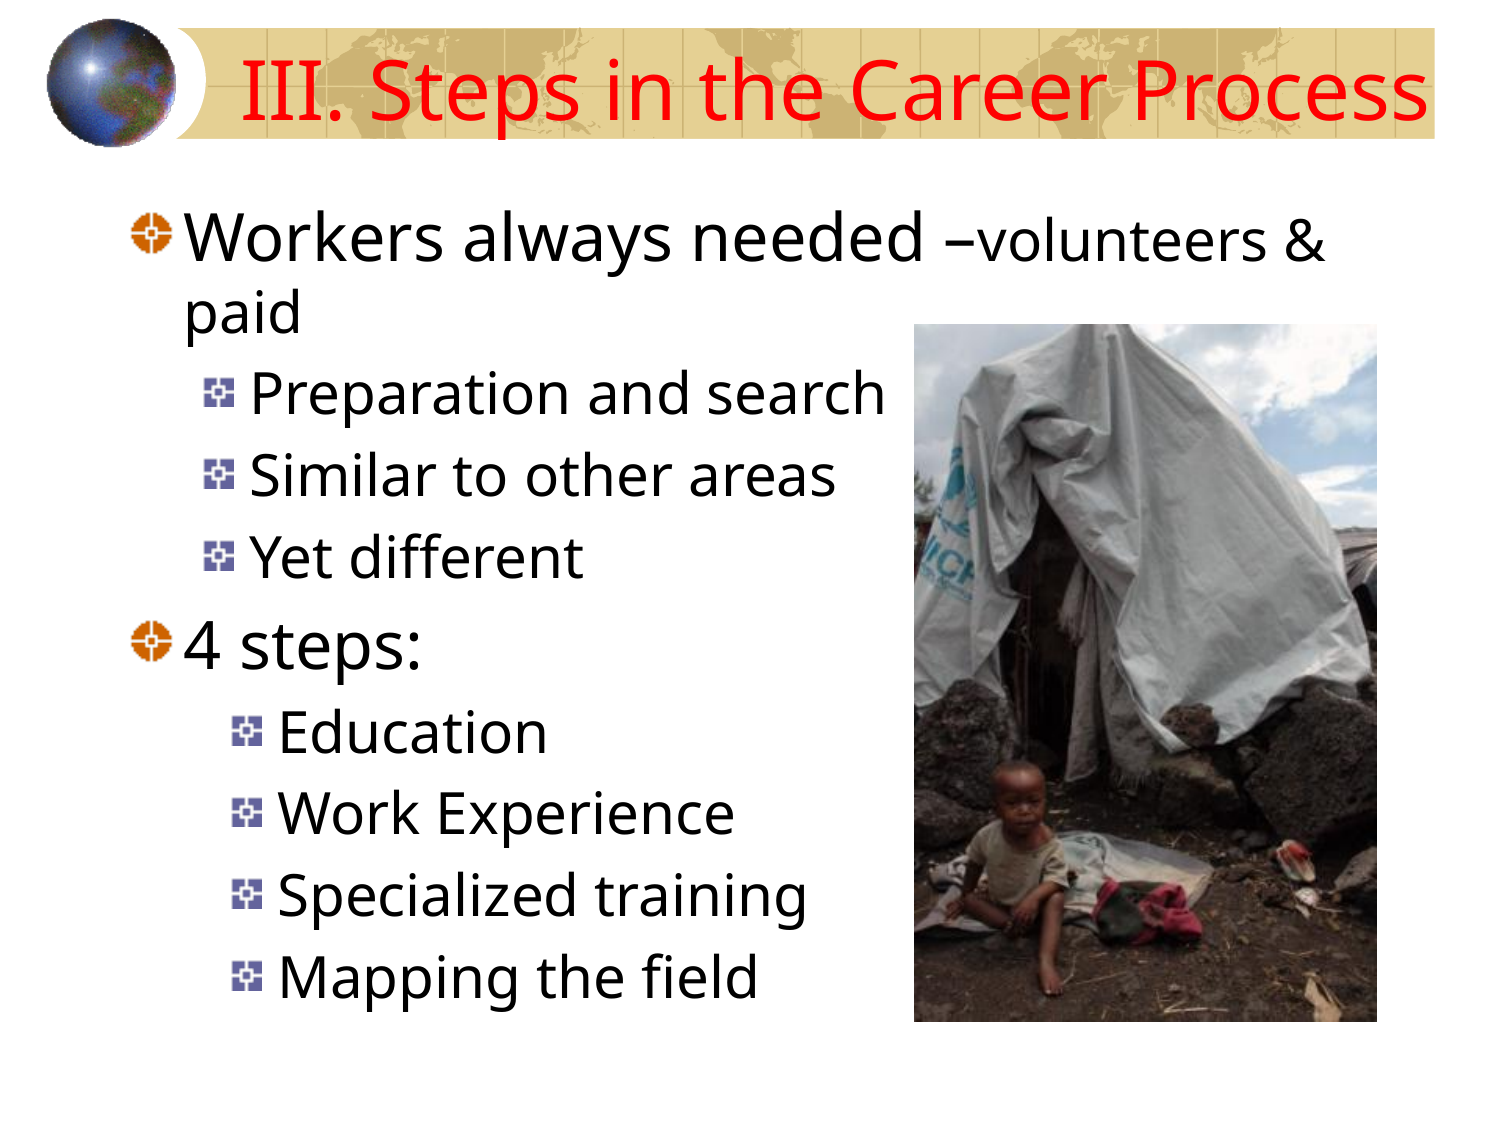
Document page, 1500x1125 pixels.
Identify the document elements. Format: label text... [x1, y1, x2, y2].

picture [230, 877, 262, 909]
picture [230, 714, 262, 746]
picture [127, 619, 175, 667]
picture [202, 457, 234, 489]
picture [202, 376, 234, 407]
title III. Steps in the Career Process [224, 37, 1500, 138]
picture [913, 324, 1377, 1022]
picture [202, 539, 234, 571]
list Workers always needed –volunteers & paid Preparation and search Similar to other areas Yet different 4 steps: Education Work Experience Specialized training Mapping the field [112, 187, 1413, 1028]
picture [230, 796, 262, 827]
picture [42, 14, 190, 151]
picture [127, 211, 175, 259]
picture [230, 959, 262, 991]
